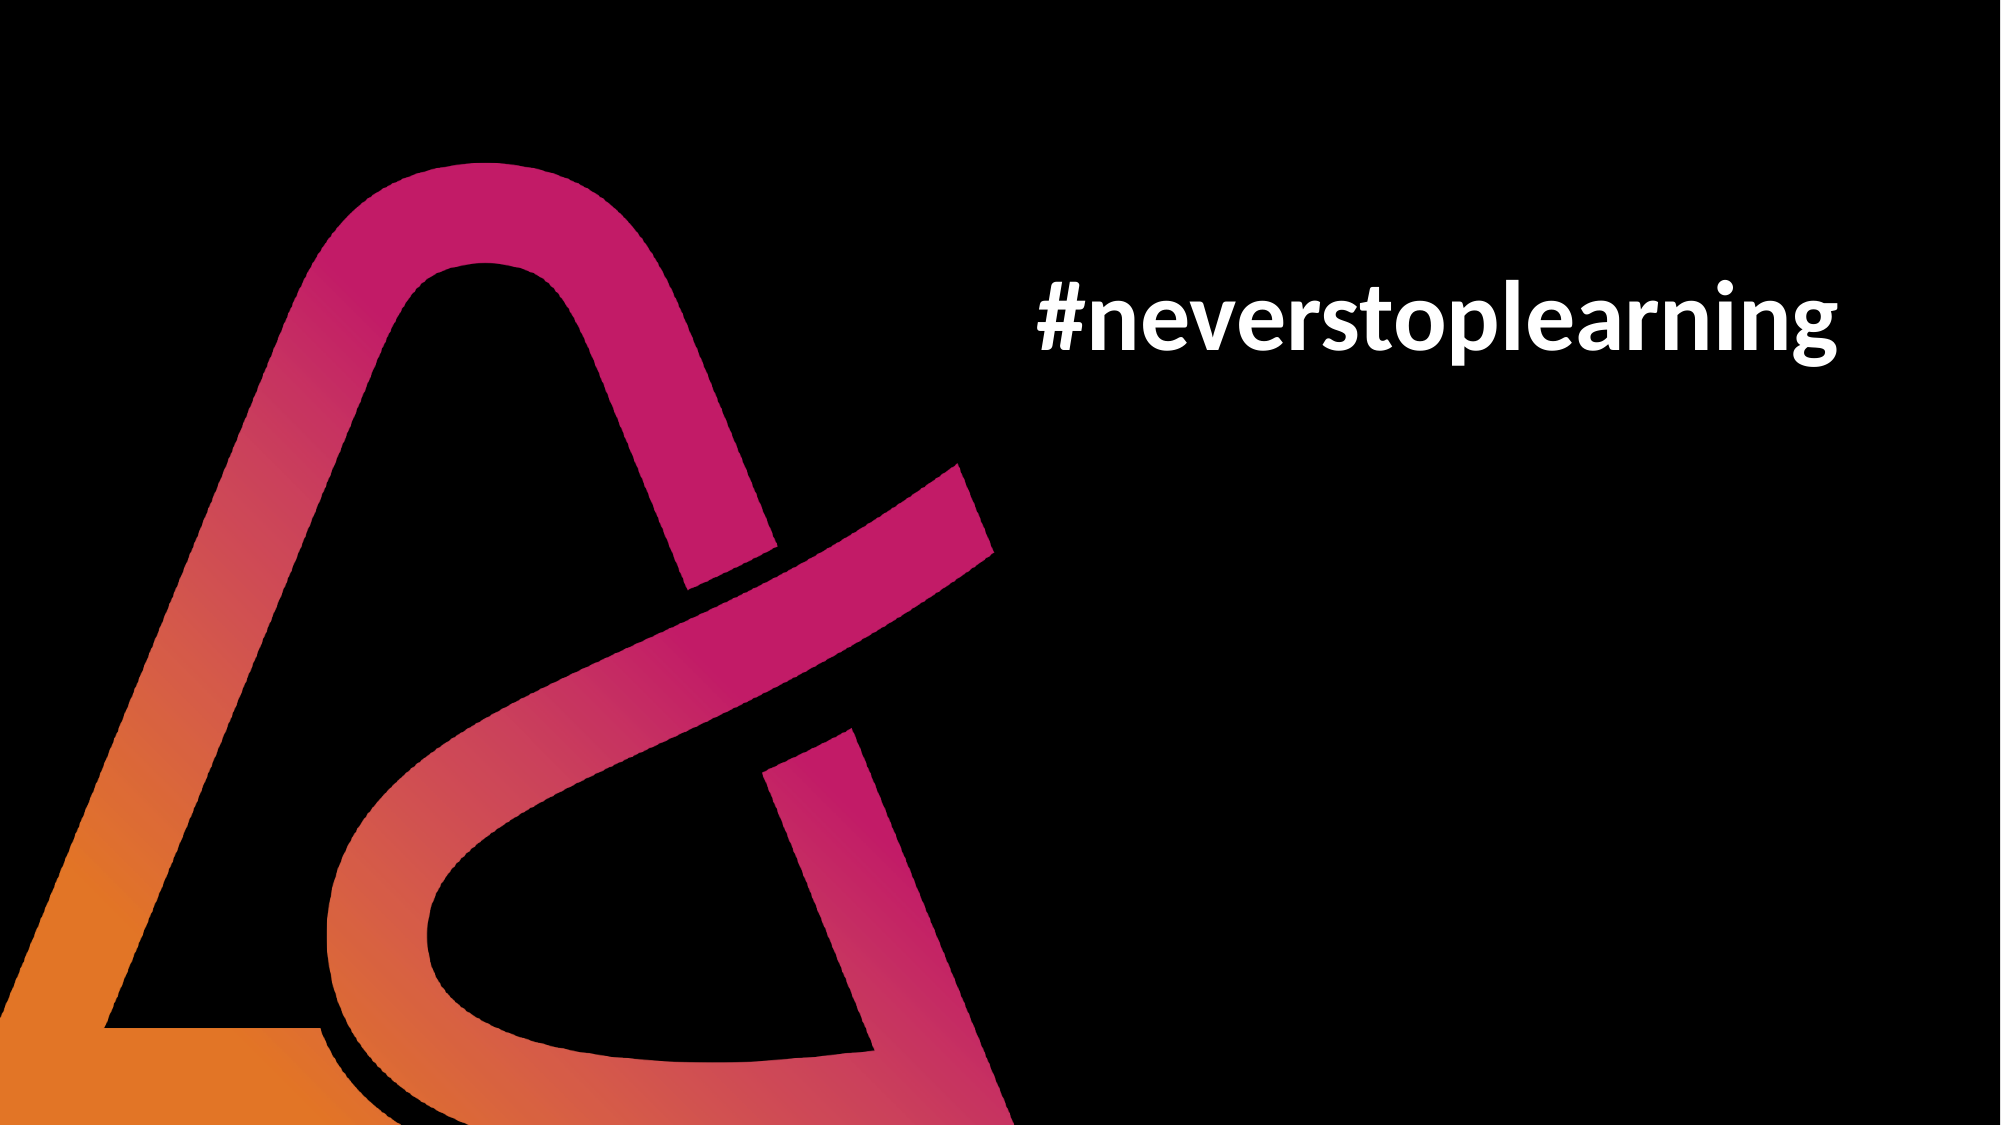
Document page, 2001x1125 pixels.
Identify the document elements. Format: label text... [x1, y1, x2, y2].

picture [0, 143, 1015, 1125]
title #neverstoplearning [1014, 119, 1863, 396]
